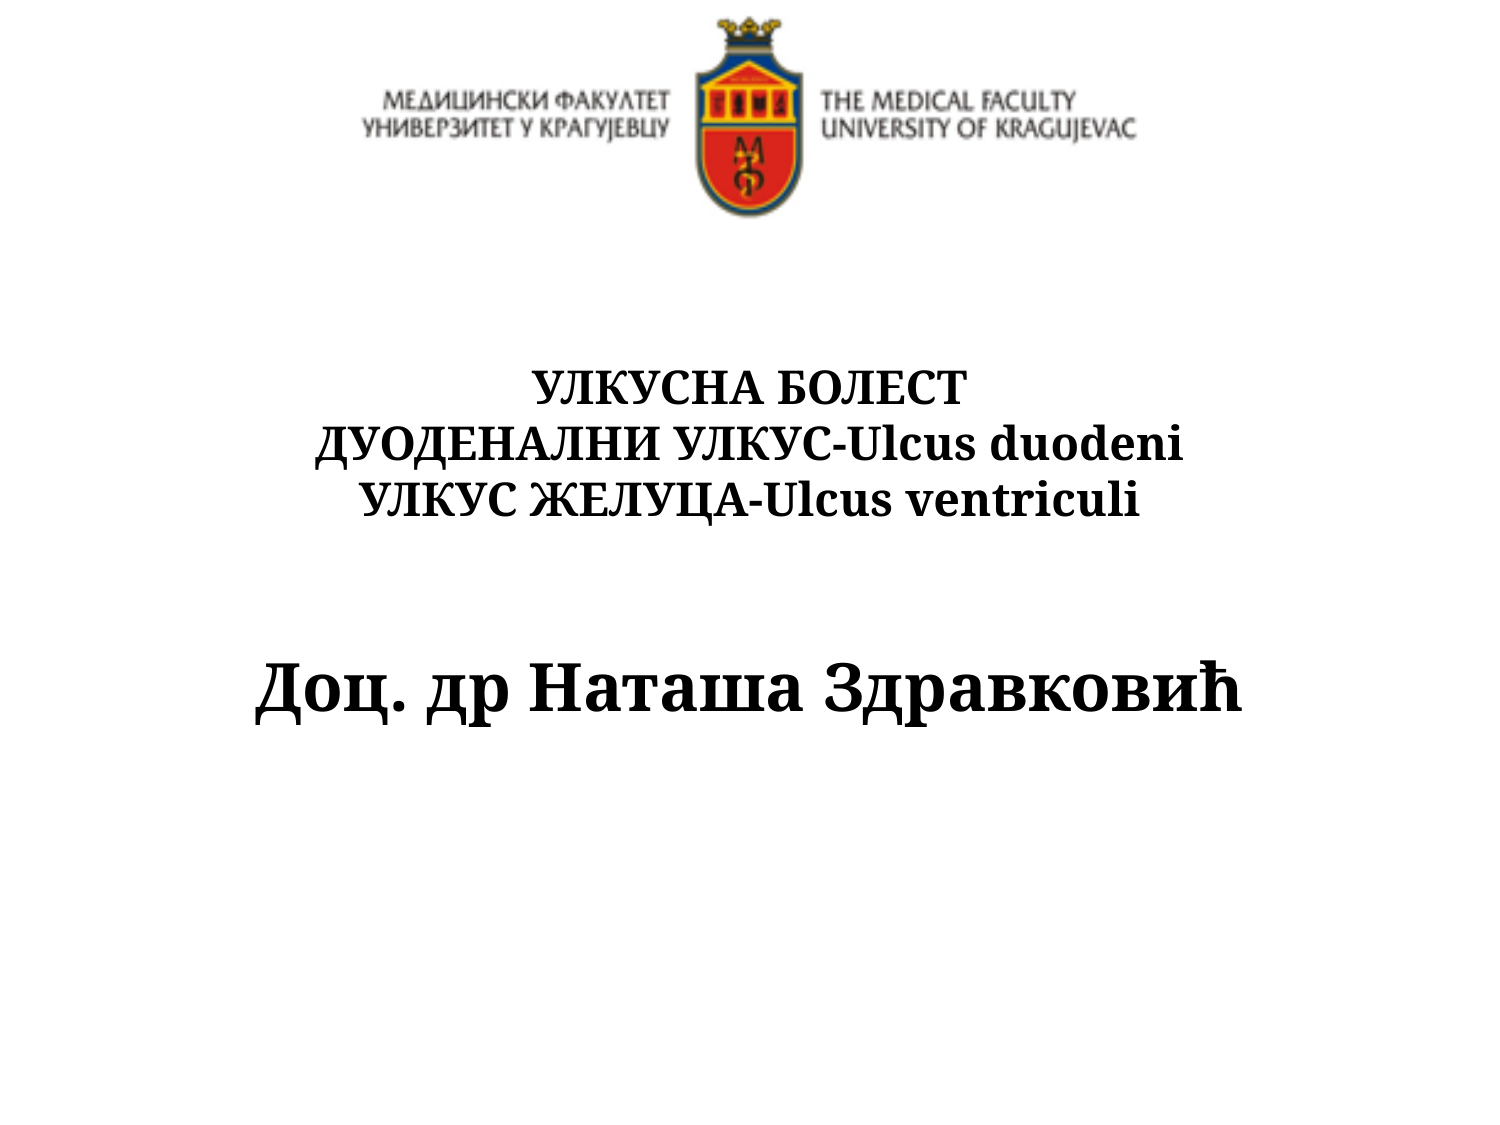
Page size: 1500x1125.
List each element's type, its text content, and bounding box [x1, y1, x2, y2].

picture [210, 12, 1351, 251]
title УЛКУСНА БОЛЕСТ ДУОДЕНАЛНИ УЛКУС-Ulcus duodeni УЛКУС ЖЕЛУЦА-Ulcus ventriculi [112, 349, 1388, 591]
subtitle Доц. др Наташа Здравковић [225, 637, 1275, 925]
